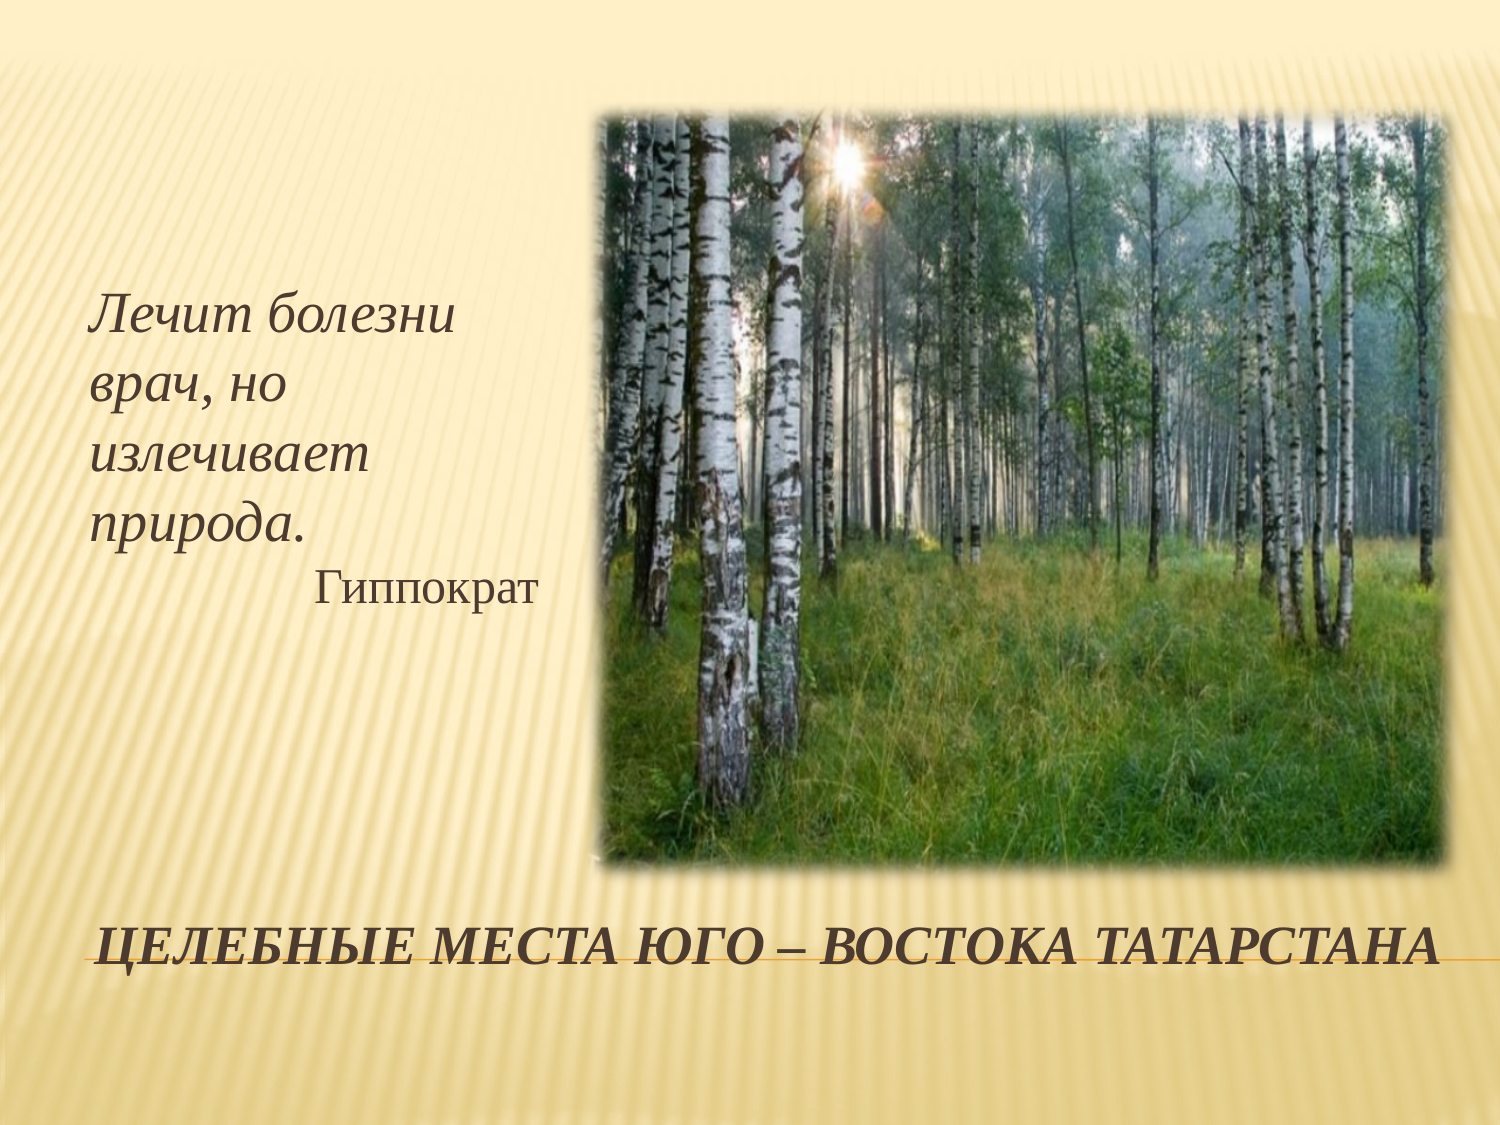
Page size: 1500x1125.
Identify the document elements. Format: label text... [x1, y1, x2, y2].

list Лечит болезни врач, но излечивает природа. Гиппократ [75, 99, 569, 888]
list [584, 101, 1460, 882]
title Целебные места юго – востока Татарстана [75, 900, 1463, 986]
